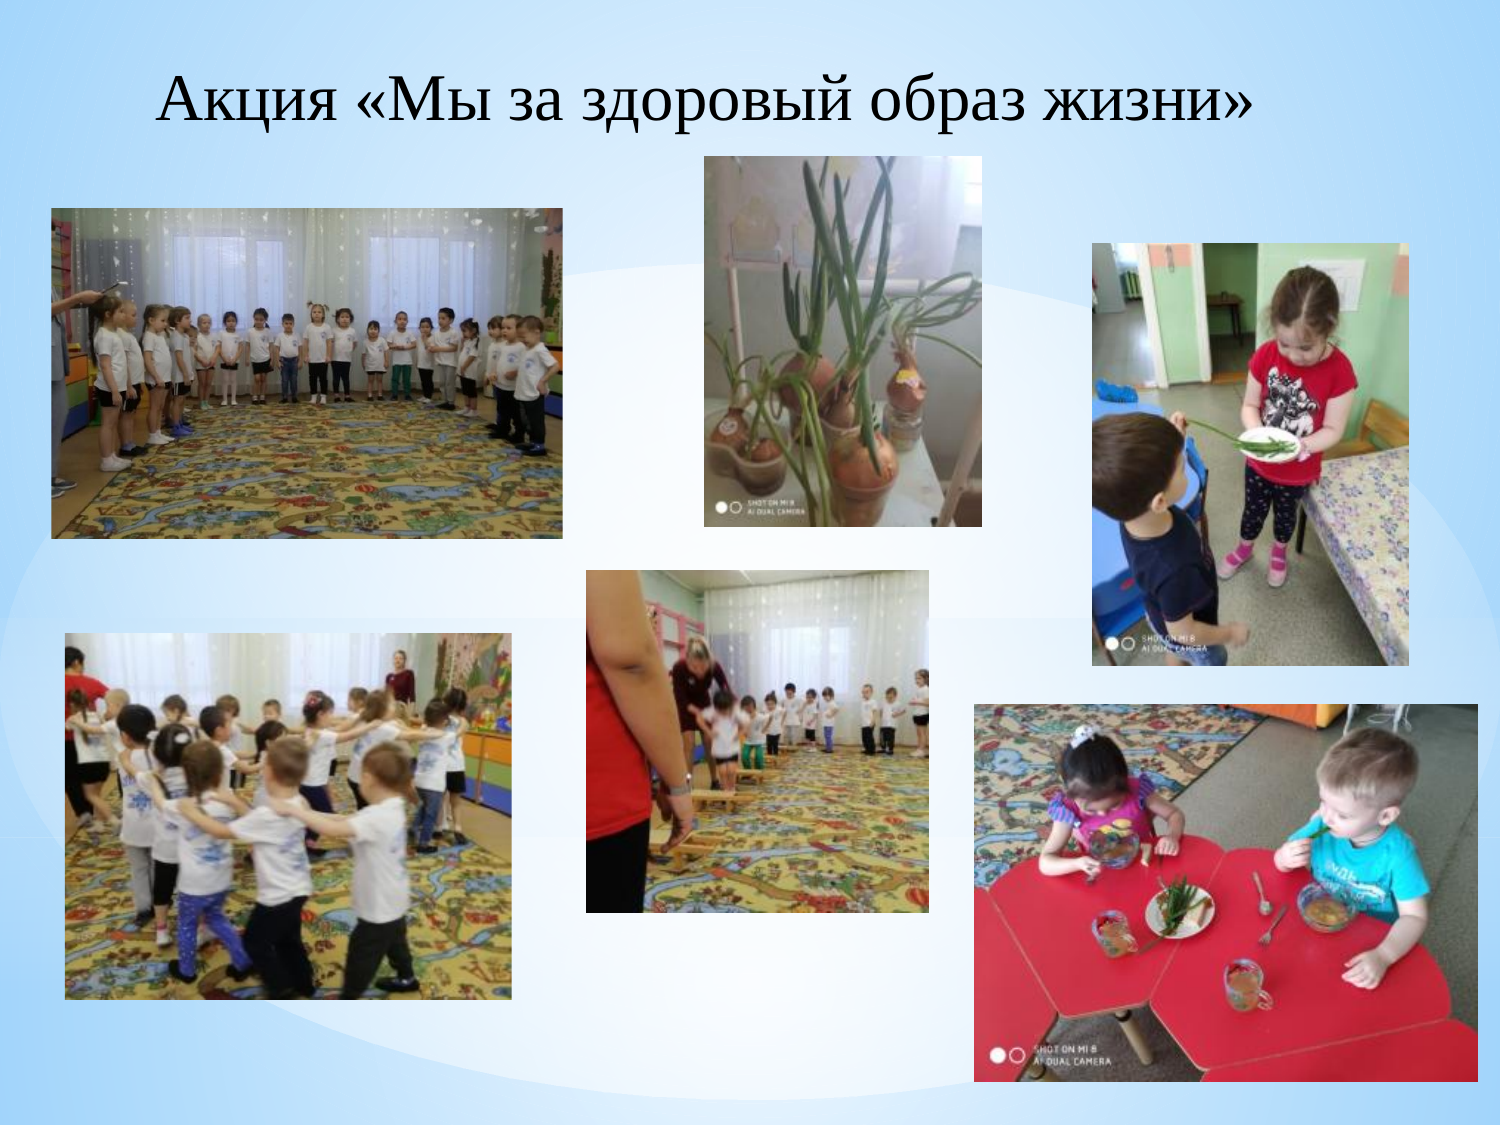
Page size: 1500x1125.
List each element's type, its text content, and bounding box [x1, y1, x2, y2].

picture [51, 207, 564, 540]
picture [703, 156, 982, 528]
picture [586, 569, 930, 914]
text_box Акция «Мы за здоровый образ жизни» [140, 46, 1272, 141]
picture [64, 633, 512, 1000]
picture [1092, 243, 1410, 666]
picture [974, 703, 1478, 1082]
